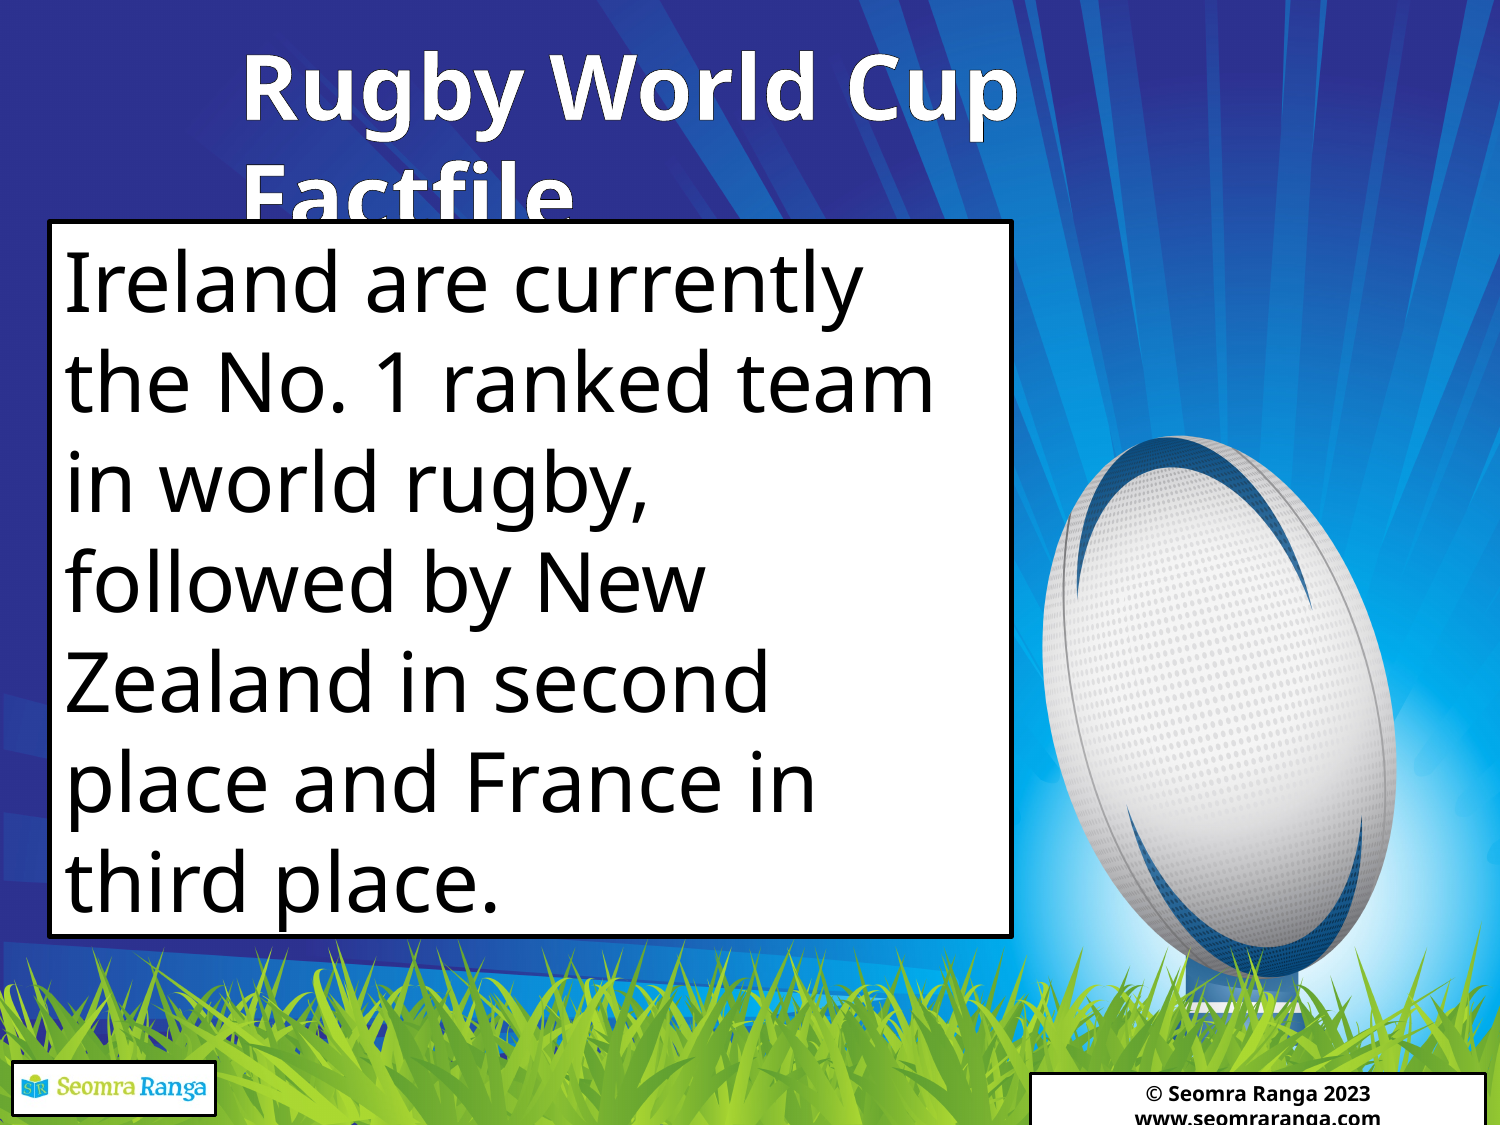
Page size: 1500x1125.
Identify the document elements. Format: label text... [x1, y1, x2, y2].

picture [0, 0, 1500, 1125]
text_box Ireland are currently the No. 1 ranked team in world rugby, followed by New Zealand in second place and France in third place. [49, 221, 1012, 937]
text_box Rugby World Cup Factfile [223, 21, 1277, 256]
text_box © Seomra Ranga 2023 www.seomraranga.com [1030, 1073, 1486, 1125]
